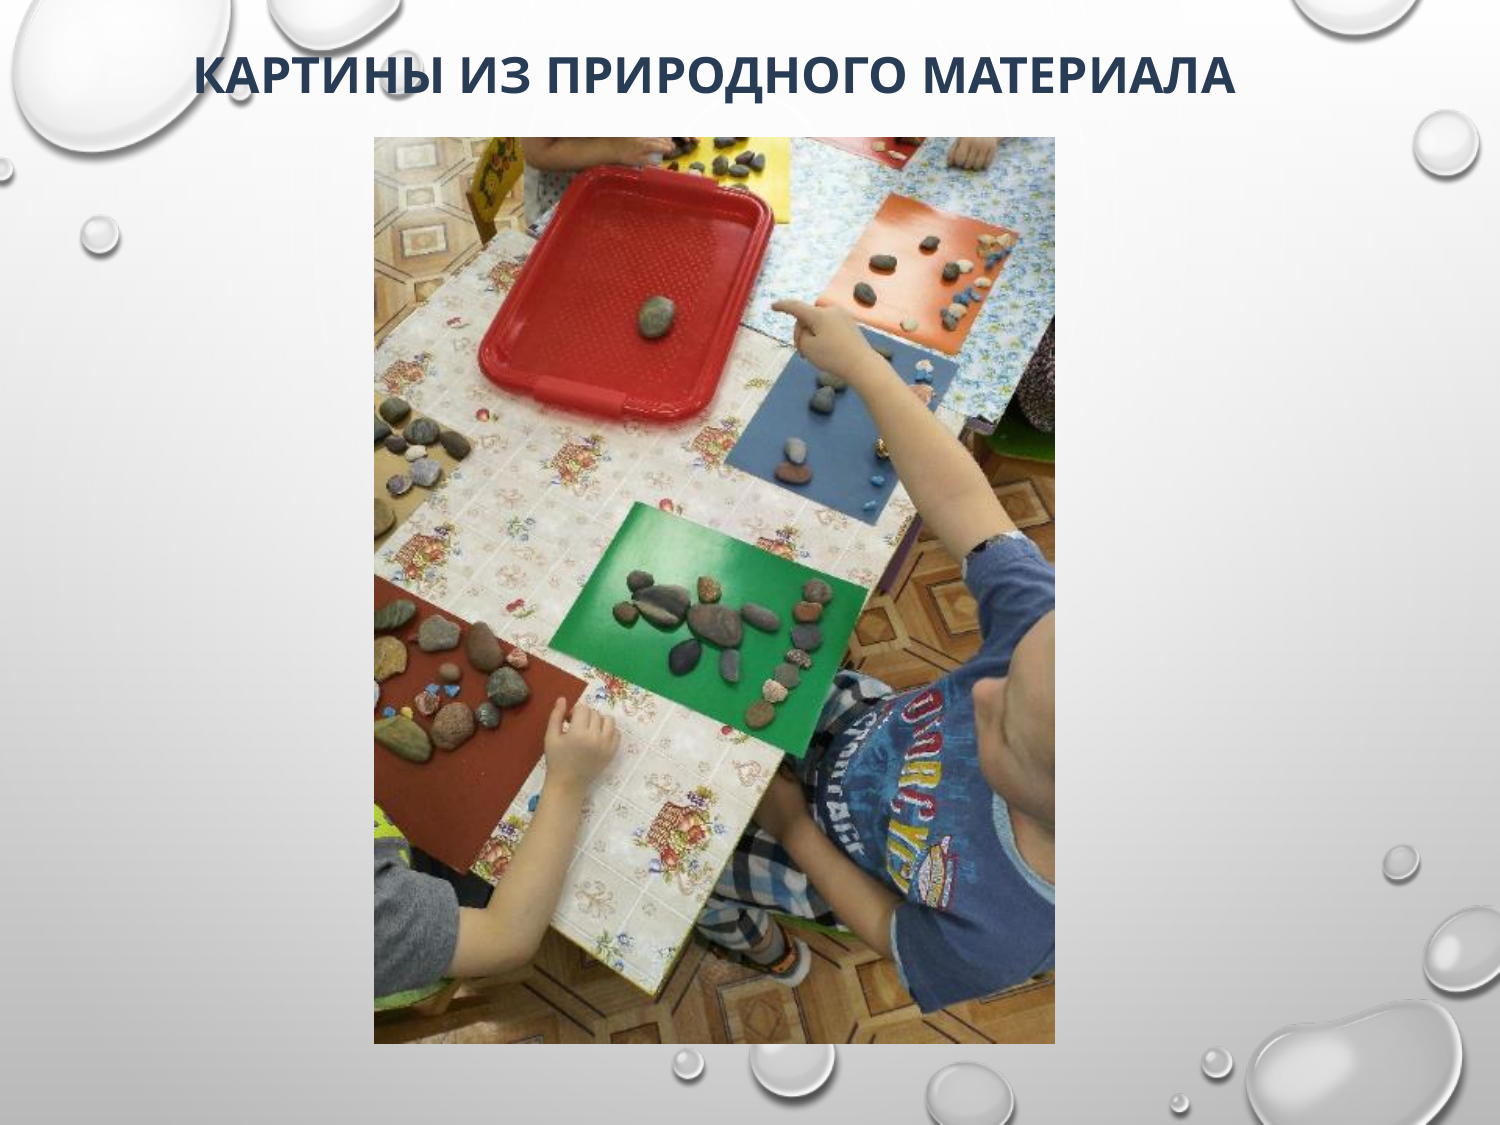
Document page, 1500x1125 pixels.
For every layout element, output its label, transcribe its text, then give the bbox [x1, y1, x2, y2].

picture [0, 0, 1500, 1125]
title Картины из природного материала [112, 42, 1317, 112]
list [374, 137, 1055, 1044]
